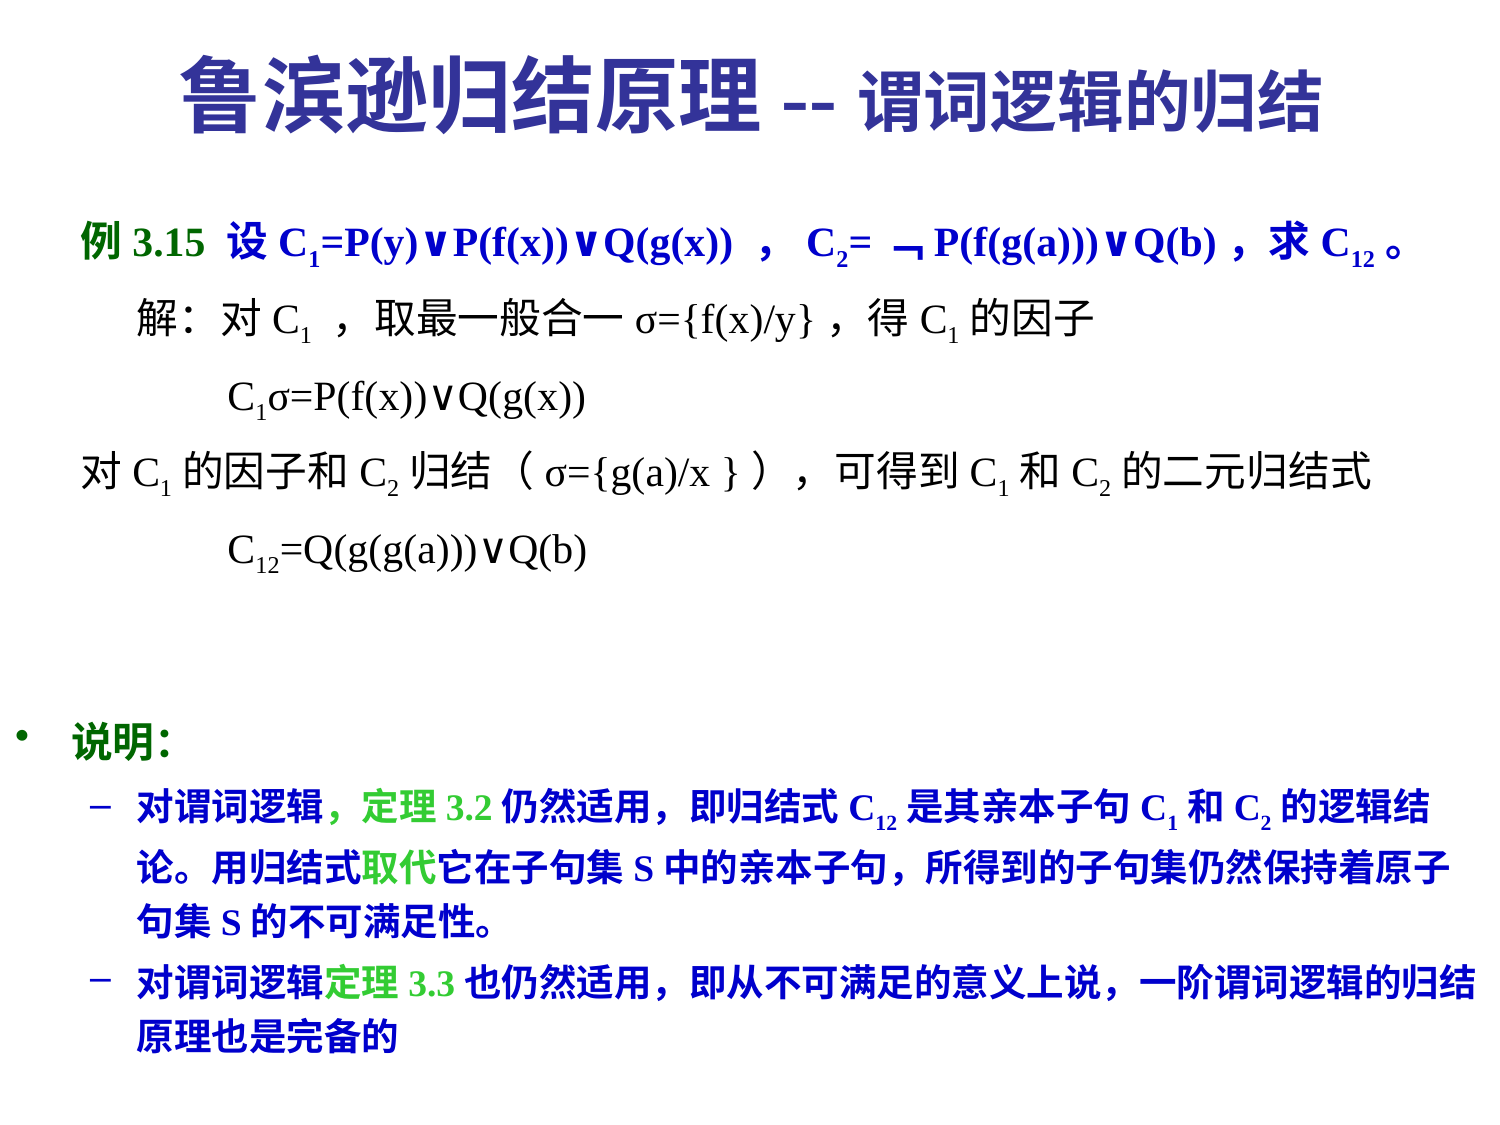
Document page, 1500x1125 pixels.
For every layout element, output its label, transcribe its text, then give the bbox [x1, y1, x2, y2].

list 例3.15 设C1=P(y)∨P(f(x))∨Q(g(x)) ，C2=﹁P(f(g(a)))∨Q(b)，求C12。 解：对C1 ，取最一般合一σ={f(x)/y}，得C1的因子 C1σ=P(f(x))∨Q(g(x)) 对C1的因子和C2归结（σ={g(a)/x }），可得到C1和C2的二元归结式 C12=Q(g(g(a)))∨Q(b) 说明： 对谓词逻辑，定理3.2仍然适用，即归结式C12是其亲本子句C1和C2的逻辑结论。用归结式取代它在子句集S中的亲本子句，所得到的子句集仍然保持着原子句集S的不可满足性。 对谓词逻辑定理3.3也仍然适用，即从不可满足的意义上说，一阶谓词逻辑的归结原理也是完备的 [0, 196, 1500, 1125]
text_box 鲁滨逊归结原理--谓词逻辑的归结 [76, 19, 1427, 168]
